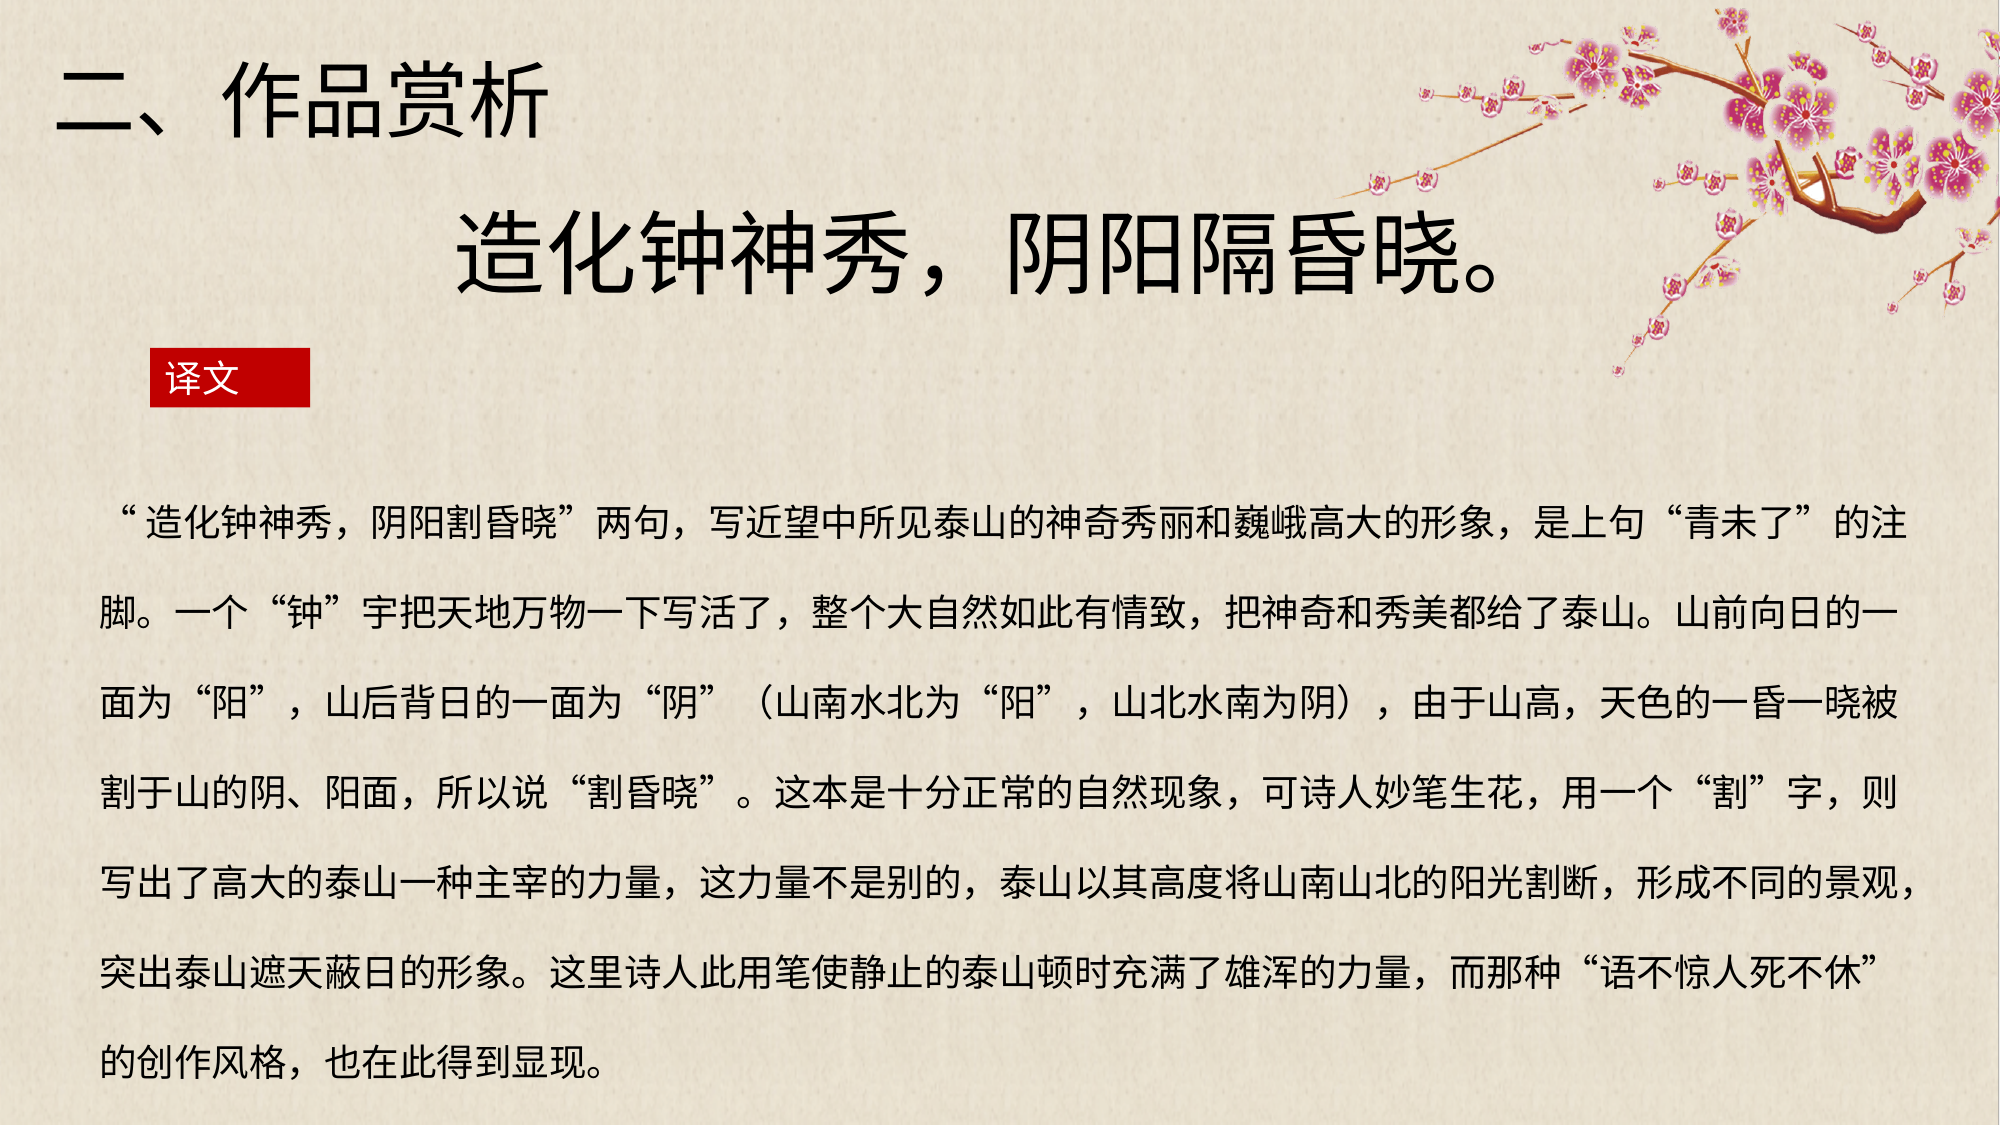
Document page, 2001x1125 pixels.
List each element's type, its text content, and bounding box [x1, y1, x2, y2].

picture [0, 0, 2001, 1125]
text_box 造化钟神秀，阴阳隔昏晓。 [439, 188, 1333, 314]
text_box 二、作品赏析 [38, 40, 1111, 156]
text_box “造化钟神秀，阴阳割昏晓”两句，写近望中所见泰山的神奇秀丽和巍峨高大的形象，是上句“青未了”的注脚。一个“钟”宇把天地万物一下写活了，整个大自然如此有情致，把神奇和秀美都给了泰山。山前向日的一面为“阳”，山后背日的一面为“阴”（山南水北为“阳”，山北水南为阴），由于山高，天色的一昏一晓被割于山的阴、阳面，所以说“割昏晓”。这本是十分正常的自然现象，可诗人妙笔生花，用一个“割”字，则写出了高大的泰山一种主宰的力量，这力量不是别的，泰山以其高度将山南山北的阳光割断，形成不同的景观，突出泰山遮天蔽日的形象。这里诗人此用笔使静止的泰山顿时充满了雄浑的力量，而那种“语不惊人死不休”的创作风格，也在此得到显现。 [84, 446, 1925, 1092]
text_box 译文 [150, 347, 311, 408]
